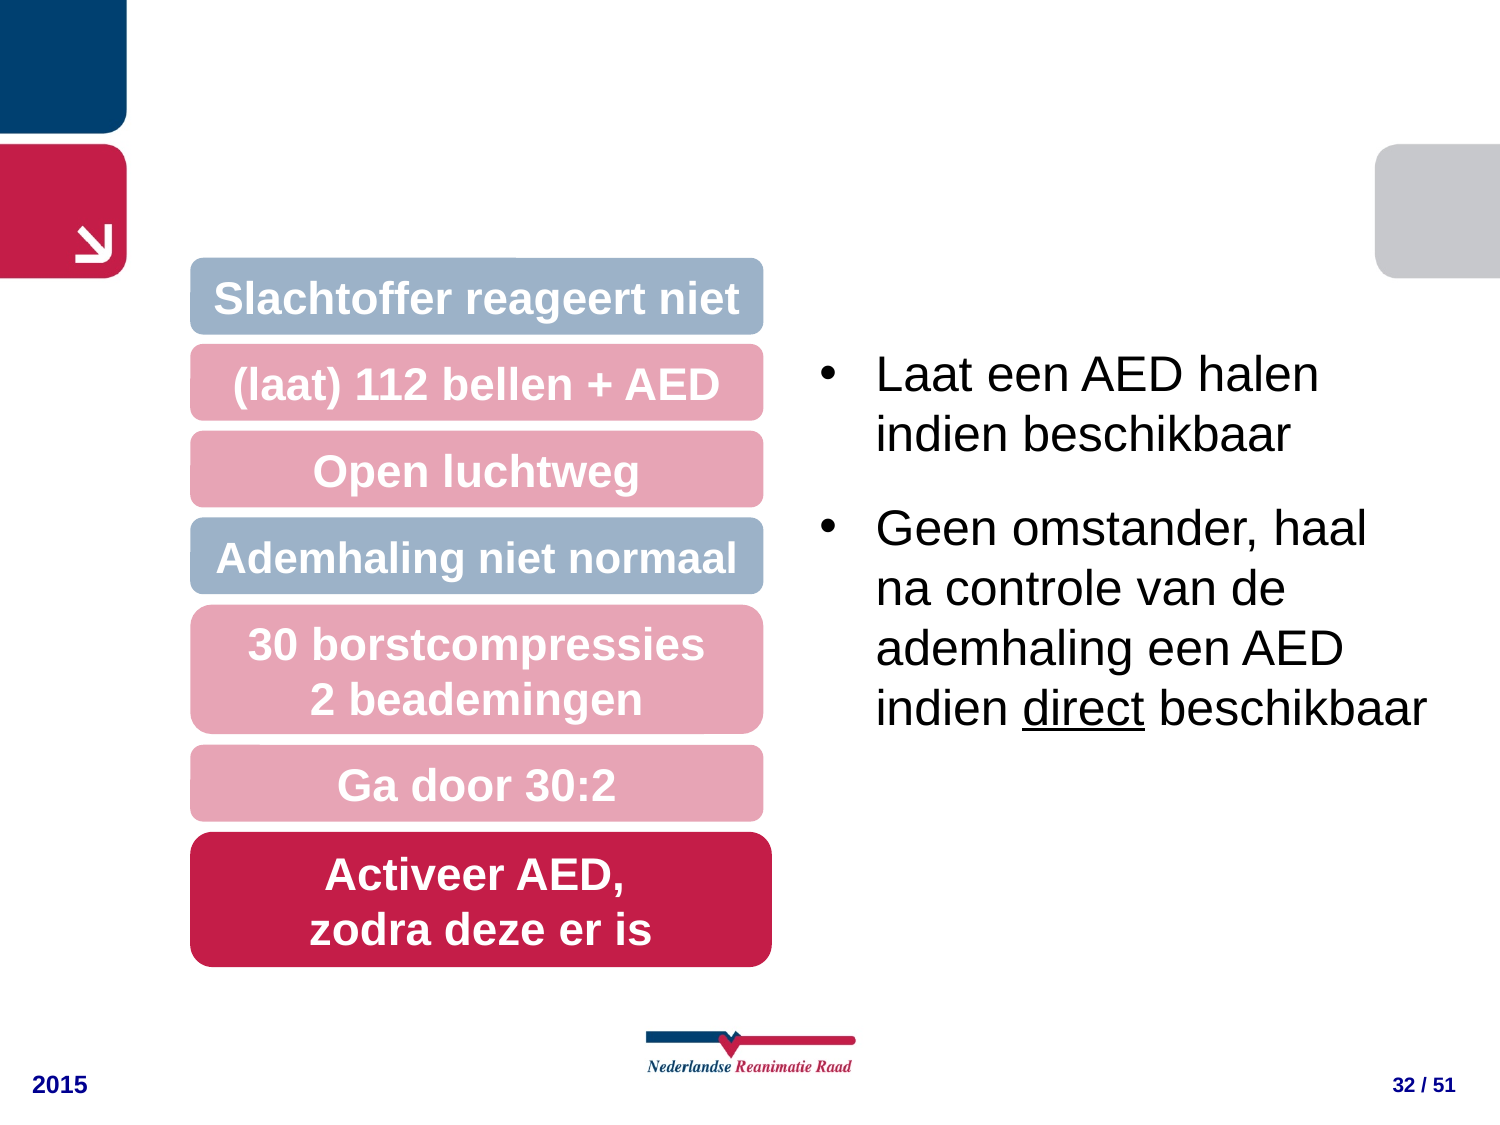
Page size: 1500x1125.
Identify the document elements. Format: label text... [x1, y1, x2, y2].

text_box 30 borstcompressies 2 beademingen [188, 602, 766, 737]
picture [0, 0, 1500, 1125]
text_box (laat) 112 bellen + AED [188, 341, 766, 423]
text_box Slachtoffer reageert niet [188, 255, 766, 337]
text_box Activeer AED, zodra deze er is [188, 829, 774, 970]
text_box Ademhaling niet normaal [188, 515, 766, 597]
text_box Ga door 30:2 [188, 742, 766, 824]
text_box Laat een AED halen indien beschikbaar Geen omstander, haal na controle van de ademhaling een AED indien direct beschikbaar [804, 334, 1448, 743]
text_box Open luchtweg [188, 428, 766, 510]
